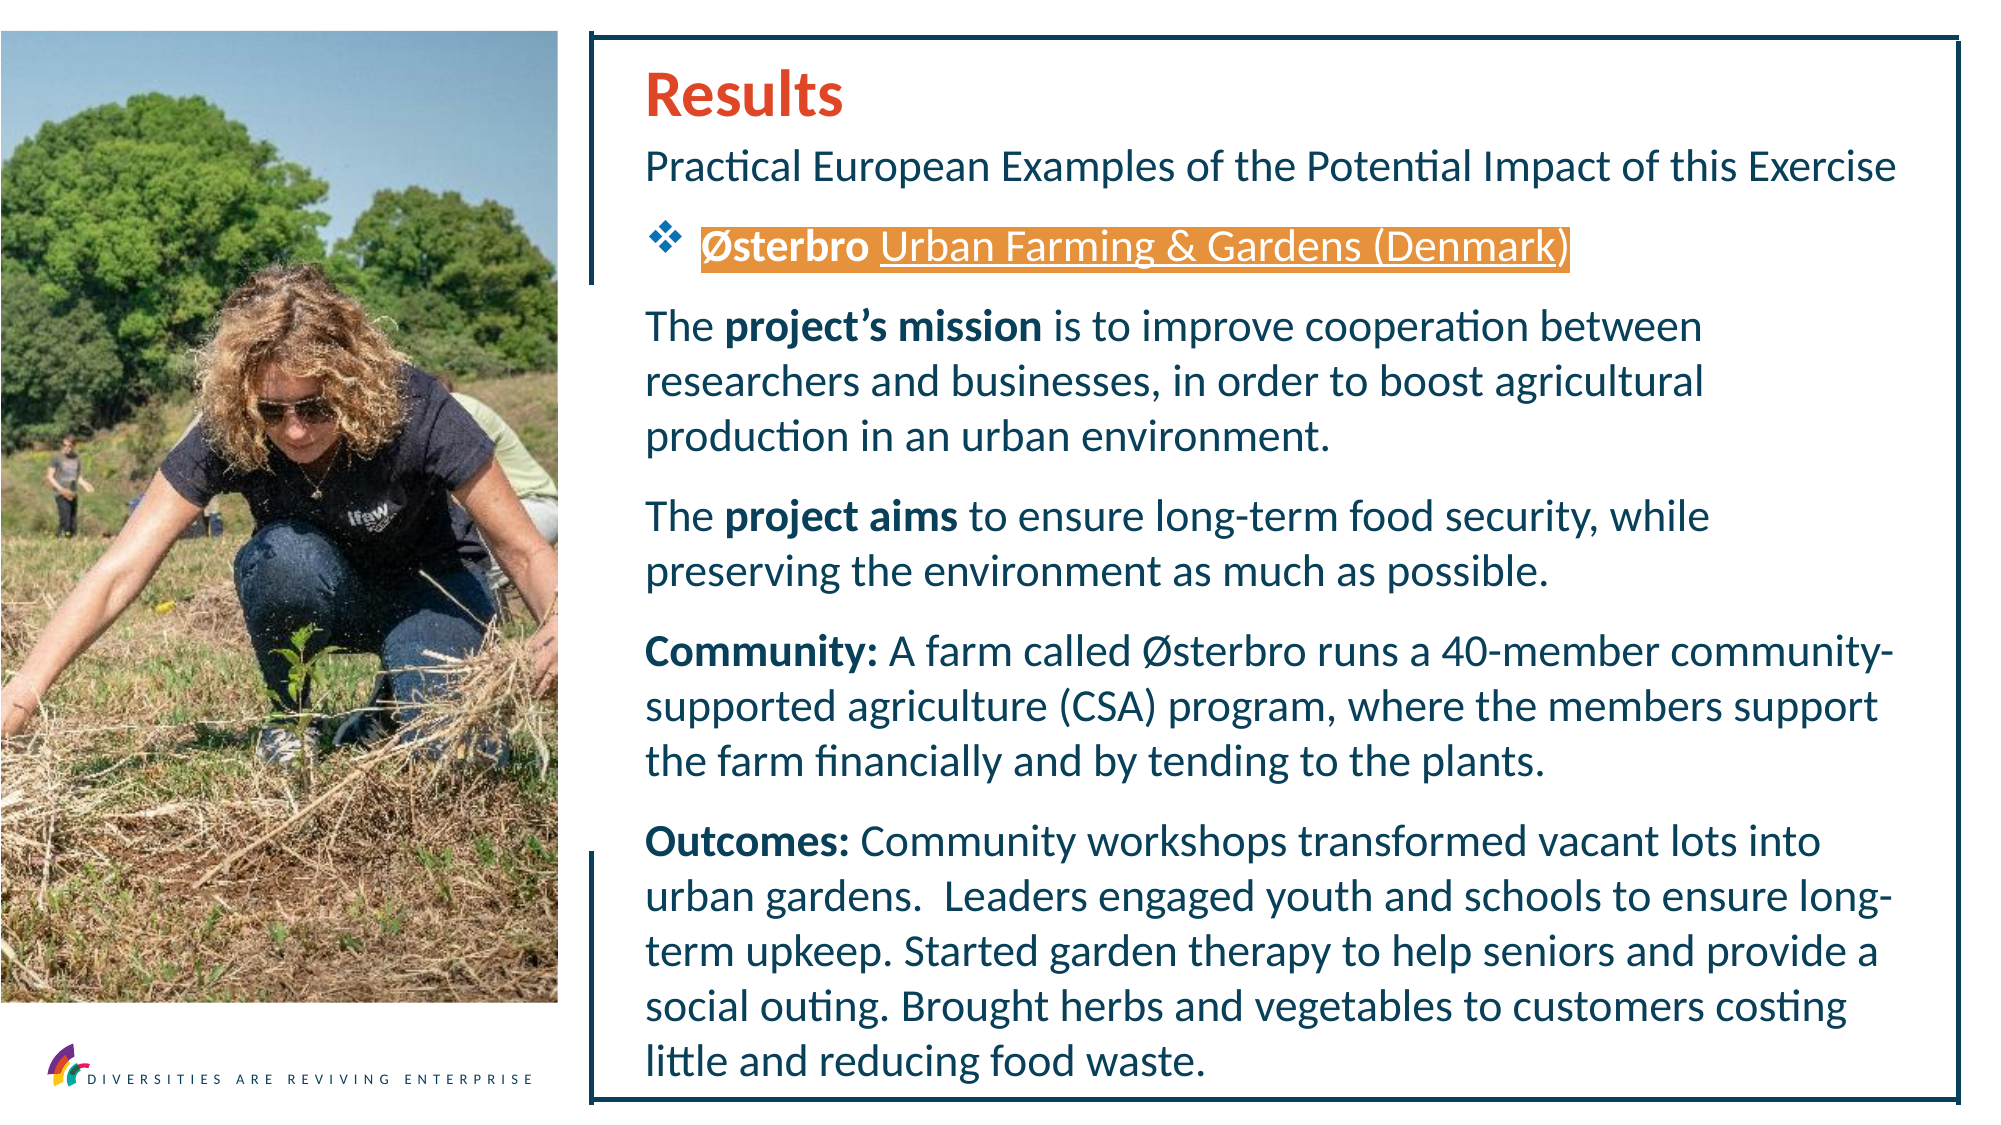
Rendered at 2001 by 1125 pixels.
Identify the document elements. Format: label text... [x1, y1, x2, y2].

picture [1, 30, 558, 1003]
list Results [630, 42, 1894, 99]
list Practical European Examples of the Potential Impact of this Exercise Østerbro Urban Farming & Gardens (Denmark) The project’s mission is to improve cooperation between researchers and businesses, in order to boost agricultural production in an urban environment. The project aims to ensure long-term food security, while preserving the environment as much as possible. Community: A farm called Østerbro runs a 40-member community-supported agriculture (CSA) program, where the members support the farm financially and by tending to the plants. Outcomes: Community workshops transformed vacant lots into urban gardens. Leaders engaged youth and schools to ensure long-term upkeep. Started garden therapy to help seniors and provide a social outing. Brought herbs and vegetables to customers costing little and reducing food waste. [630, 128, 1922, 293]
